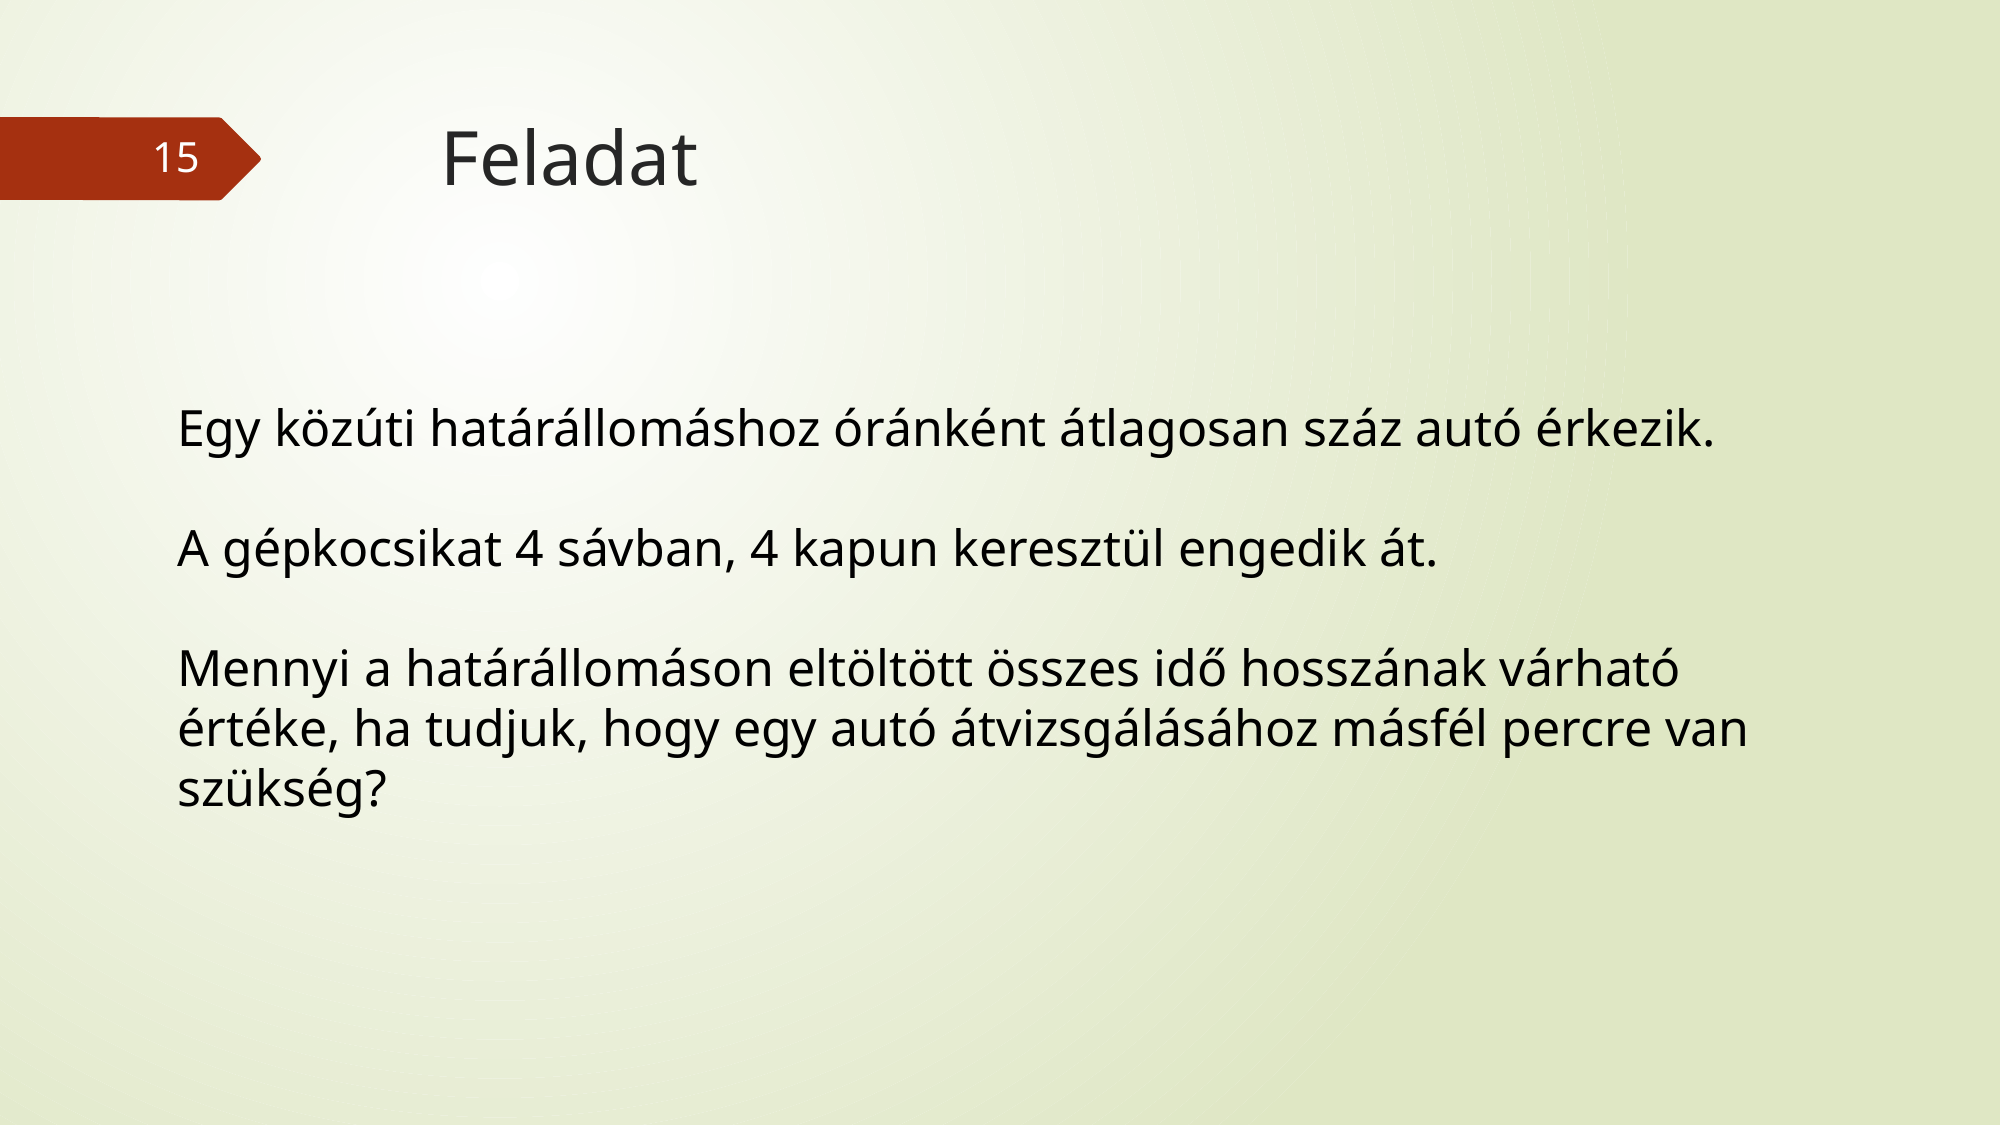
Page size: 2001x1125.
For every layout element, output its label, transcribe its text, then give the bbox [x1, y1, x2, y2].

title Feladat [425, 102, 1888, 227]
text_box Egy közúti határállomáshoz óránként átlagosan száz autó érkezik. A gépkocsikat 4 sávban, 4 kapun keresztül engedik át. Mennyi a határállomáson eltöltött összes idő hosszának várható értéke, ha tudjuk, hogy egy autó átvizsgálásához másfél percre van szükség? [162, 388, 1793, 869]
slide_number 15 [87, 129, 216, 190]
